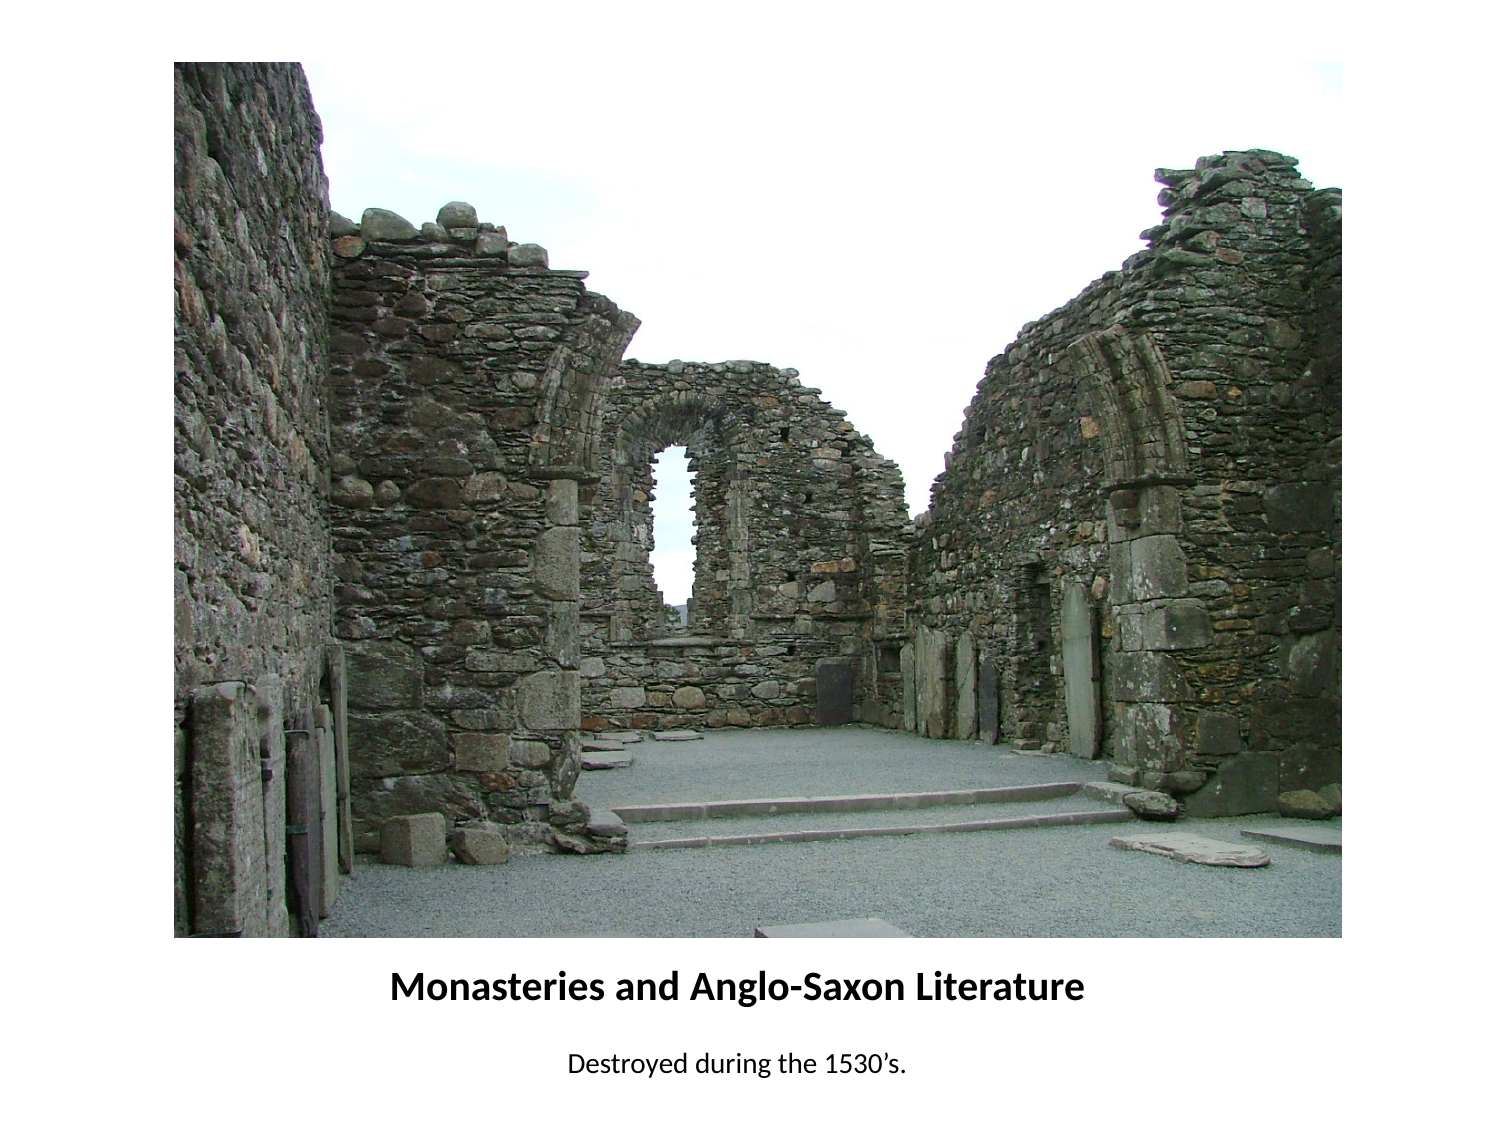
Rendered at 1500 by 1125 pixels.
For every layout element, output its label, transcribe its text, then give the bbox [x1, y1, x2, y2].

picture [174, 62, 1342, 938]
title Monasteries and Anglo-Saxon Literature [287, 947, 1188, 1031]
text_box Destroyed during the 1530’s. [287, 1037, 1188, 1125]
